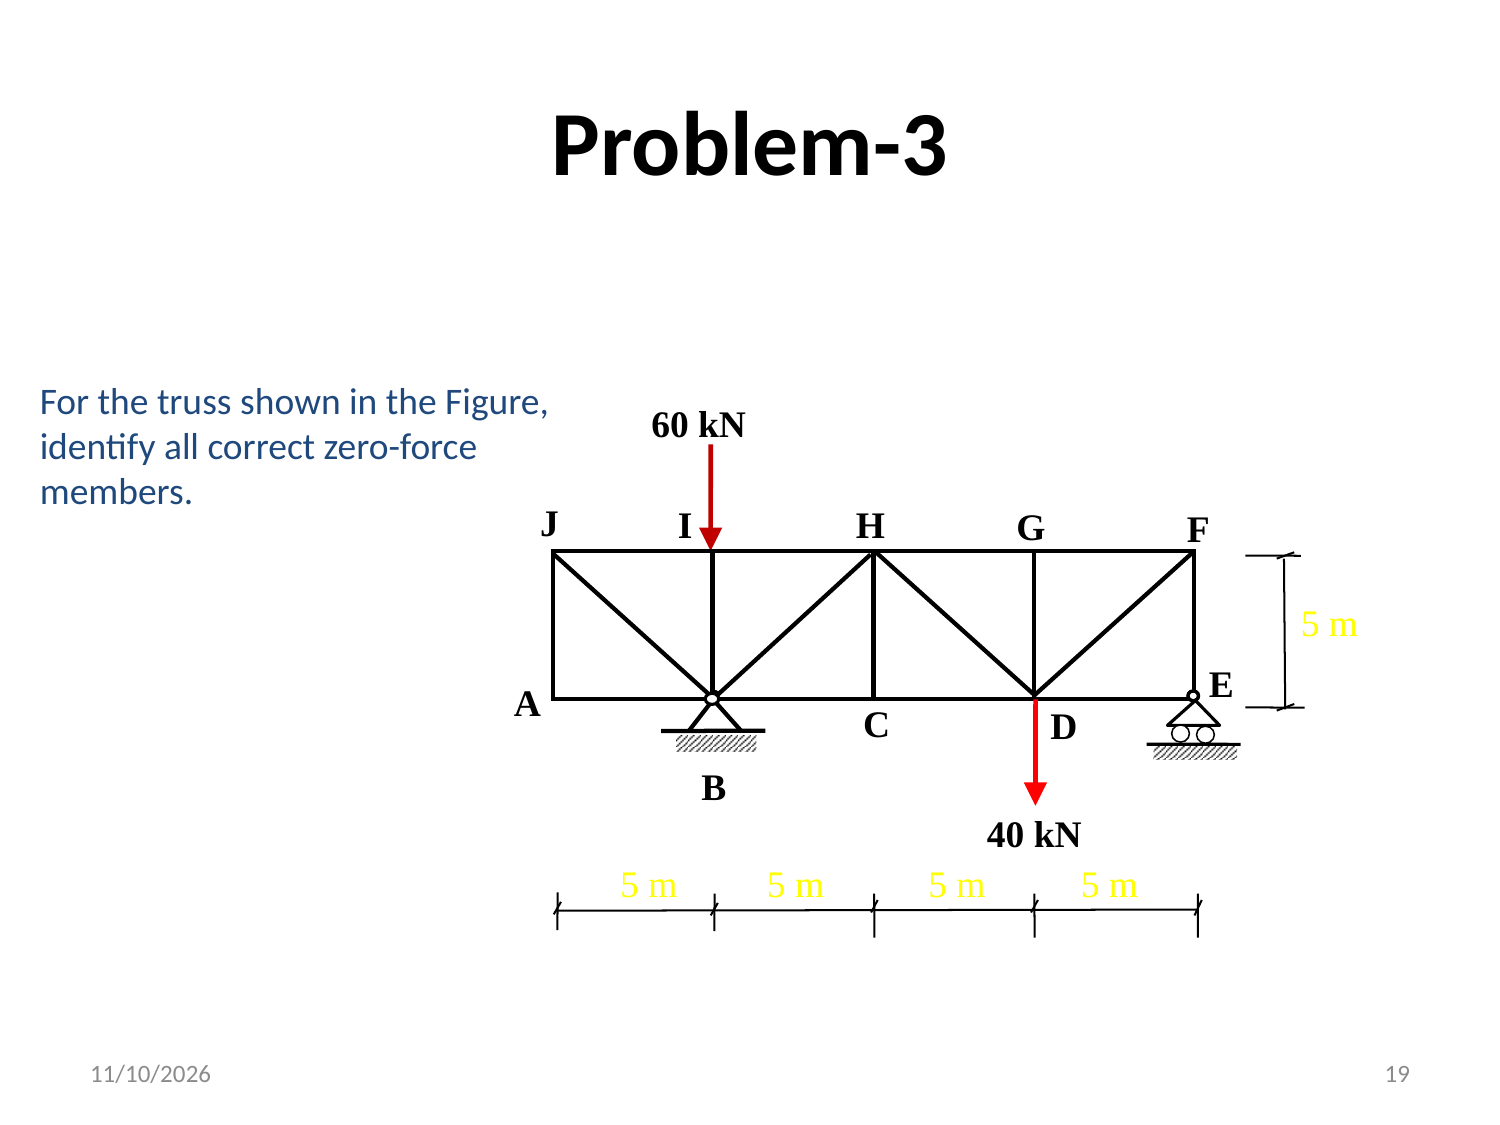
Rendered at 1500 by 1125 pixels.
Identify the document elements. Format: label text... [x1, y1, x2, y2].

slide_number 19 [1074, 1042, 1425, 1103]
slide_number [75, 1042, 425, 1103]
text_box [513, 399, 1366, 938]
text_box For the truss shown in the Figure, identify all correct zero-force members. [24, 369, 575, 519]
title Problem-3 [75, 45, 1425, 233]
